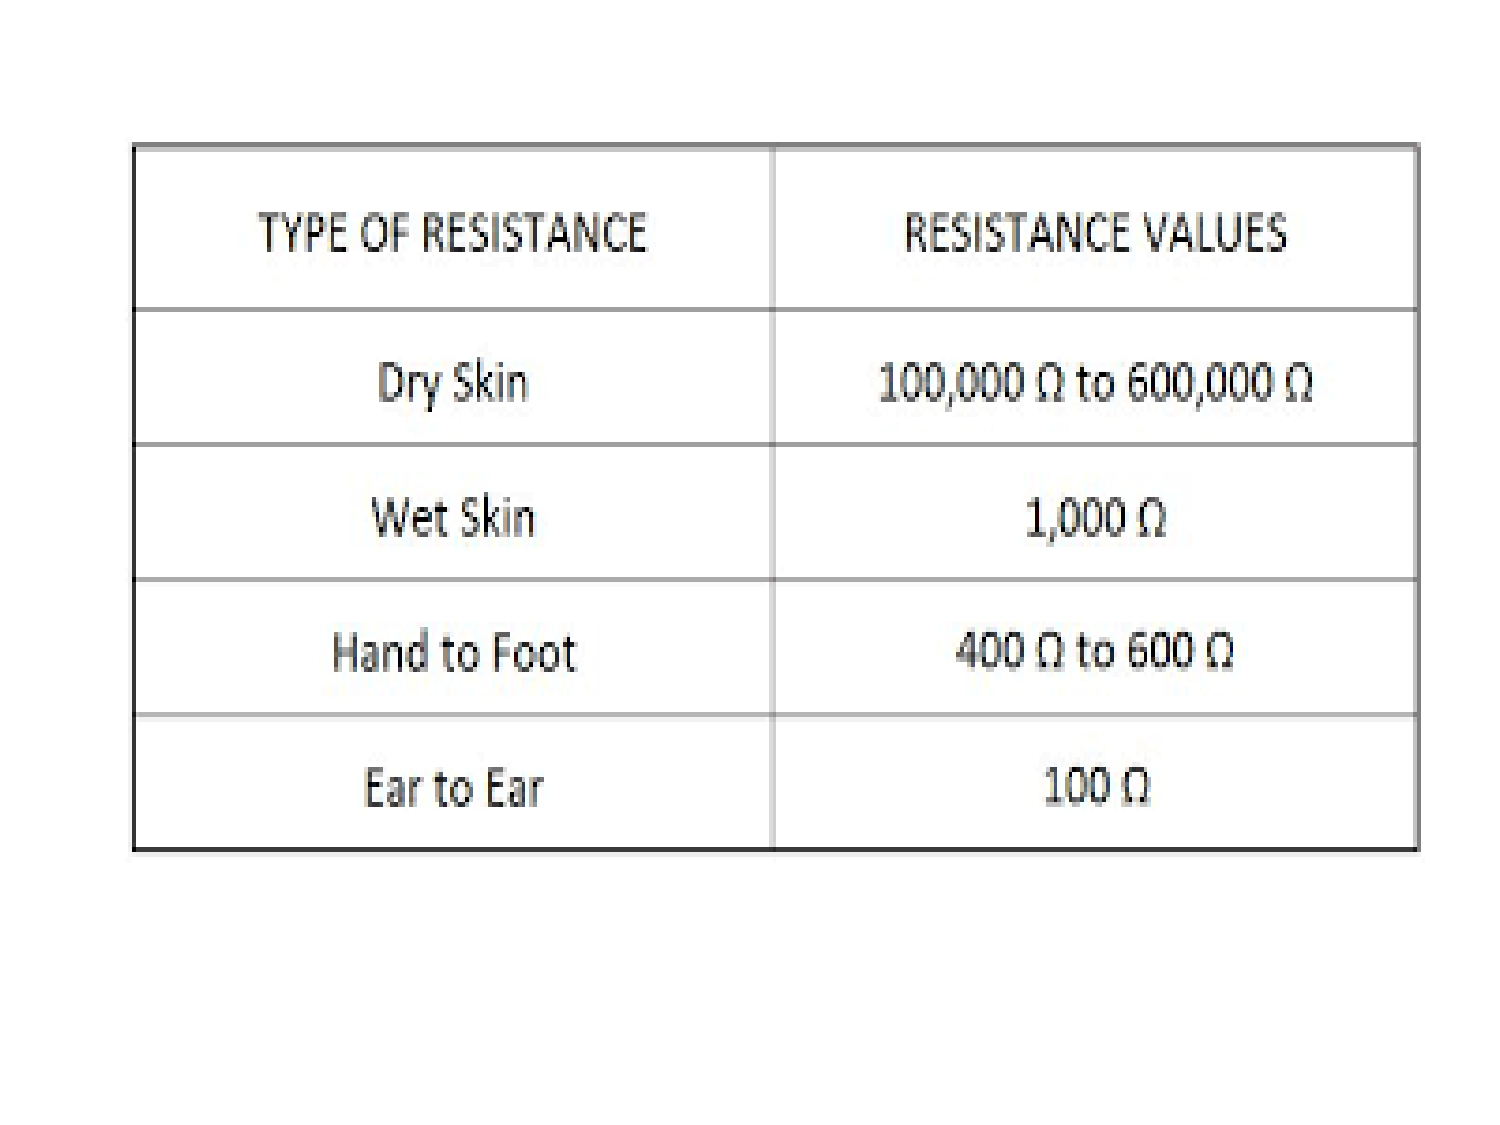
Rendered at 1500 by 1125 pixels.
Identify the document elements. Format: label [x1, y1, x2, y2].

list [124, 137, 1426, 863]
